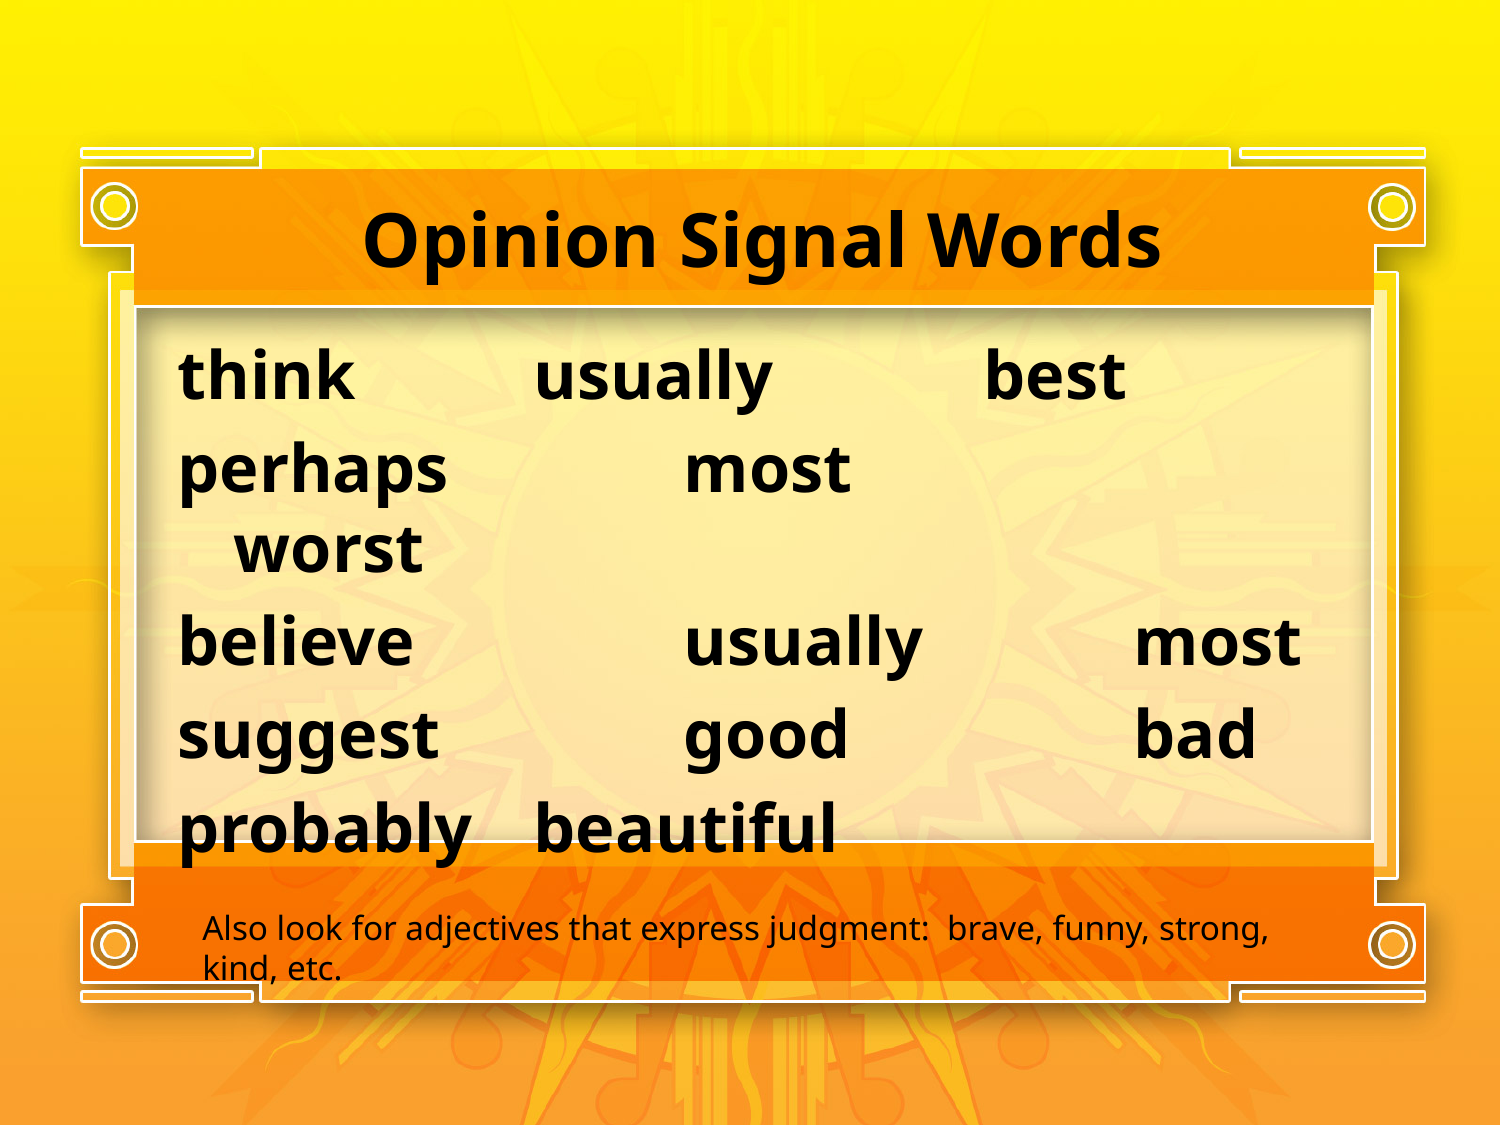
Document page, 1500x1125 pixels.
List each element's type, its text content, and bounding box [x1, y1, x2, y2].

picture [0, 0, 1500, 1125]
list think usually best perhaps most worst believe usually most suggest good bad probably beautiful [162, 324, 1338, 813]
text_box Also look for adjectives that express judgment: brave, funny, strong, kind, etc. [187, 899, 1325, 995]
title Opinion Signal Words [74, 199, 1451, 276]
